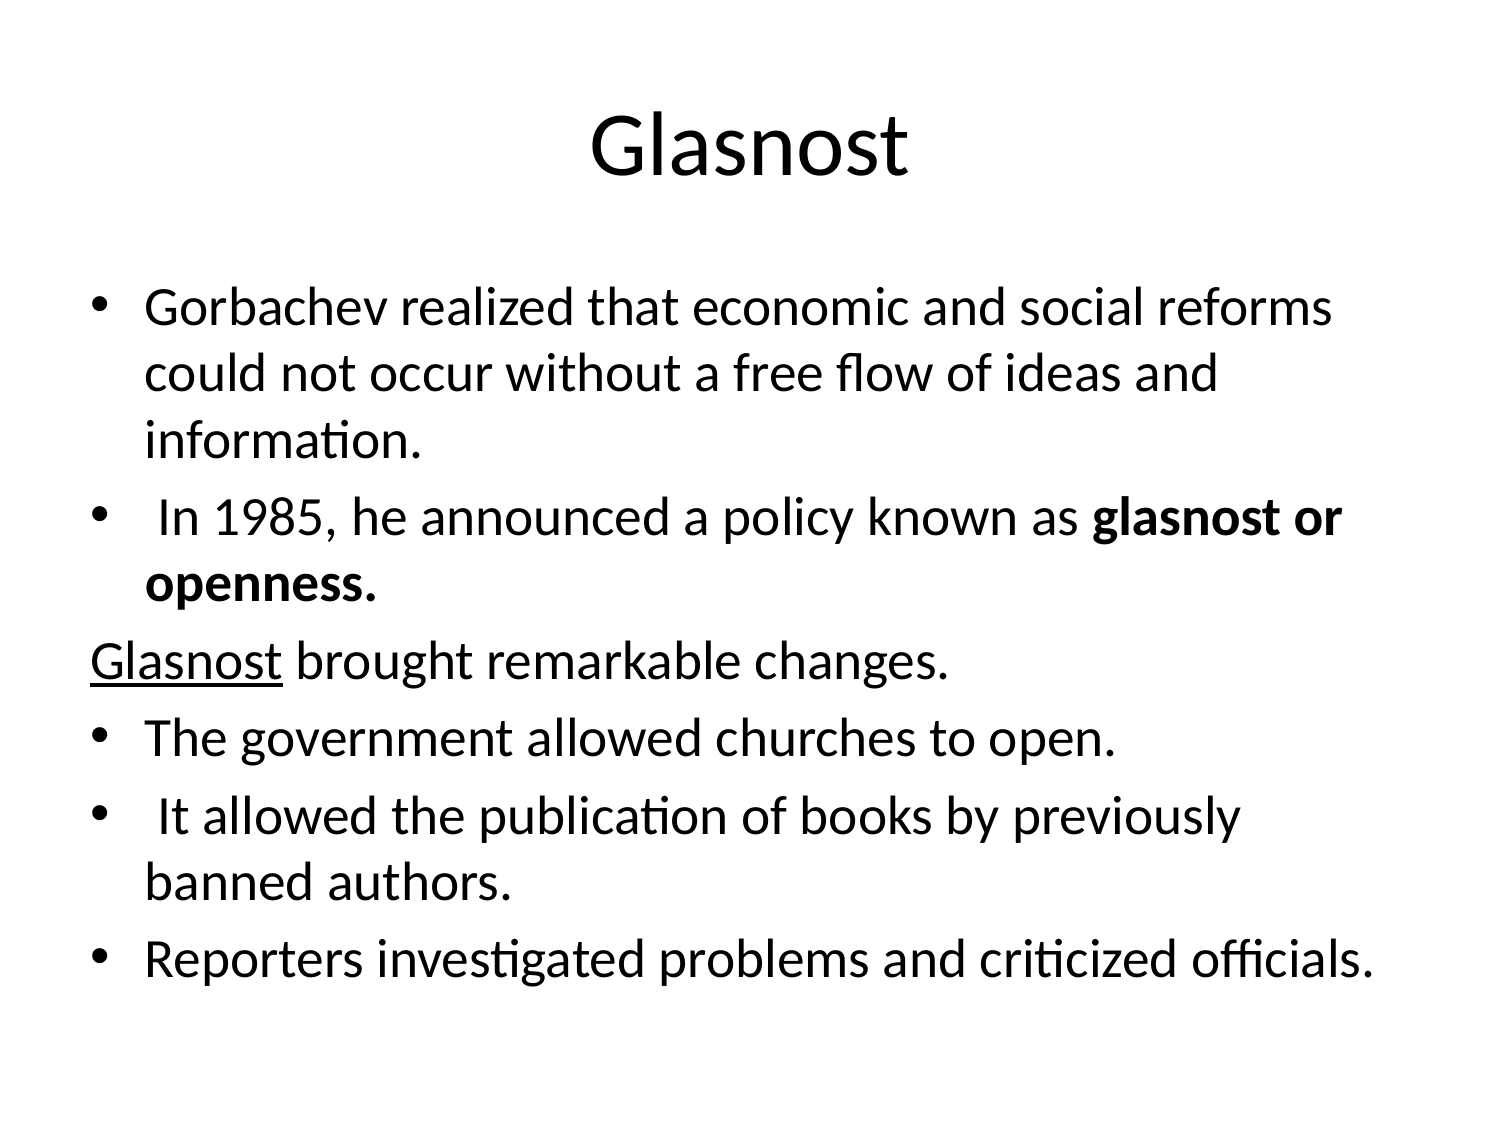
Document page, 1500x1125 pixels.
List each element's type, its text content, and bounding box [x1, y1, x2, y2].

title Glasnost [75, 45, 1425, 233]
list Gorbachev realized that economic and social reforms could not occur without a free flow of ideas and information. In 1985, he announced a policy known as glasnost or openness. Glasnost brought remarkable changes. The government allowed churches to open. It allowed the publication of books by previously banned authors. Reporters investigated problems and criticized officials. [75, 262, 1425, 1005]
